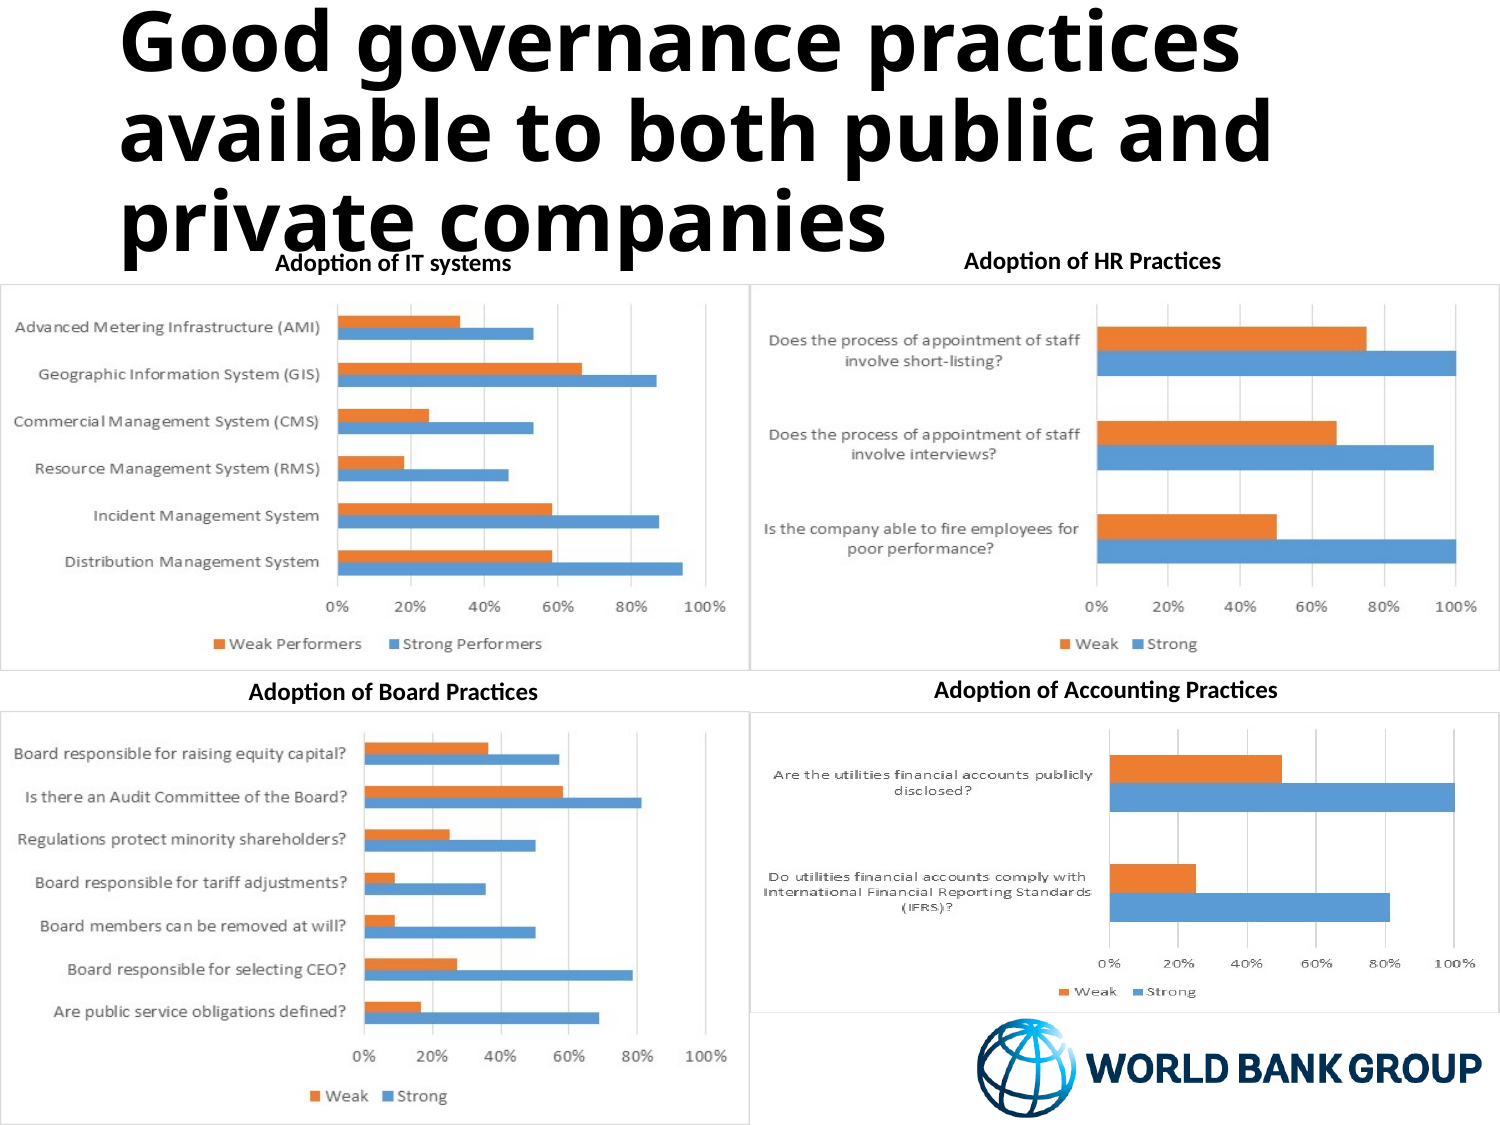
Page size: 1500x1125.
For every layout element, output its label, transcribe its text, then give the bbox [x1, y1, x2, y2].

text_box Adoption of HR Practices [799, 236, 1387, 282]
picture [0, 711, 1500, 1125]
picture [0, 284, 1500, 671]
title Good governance practices available to both public and private companies [103, 26, 1397, 244]
text_box Adoption of IT systems [99, 239, 688, 284]
text_box Adoption of Accounting Practices [812, 671, 1400, 711]
text_box Adoption of Board Practices [99, 671, 688, 711]
slide_number 20 [1059, 1042, 1397, 1103]
